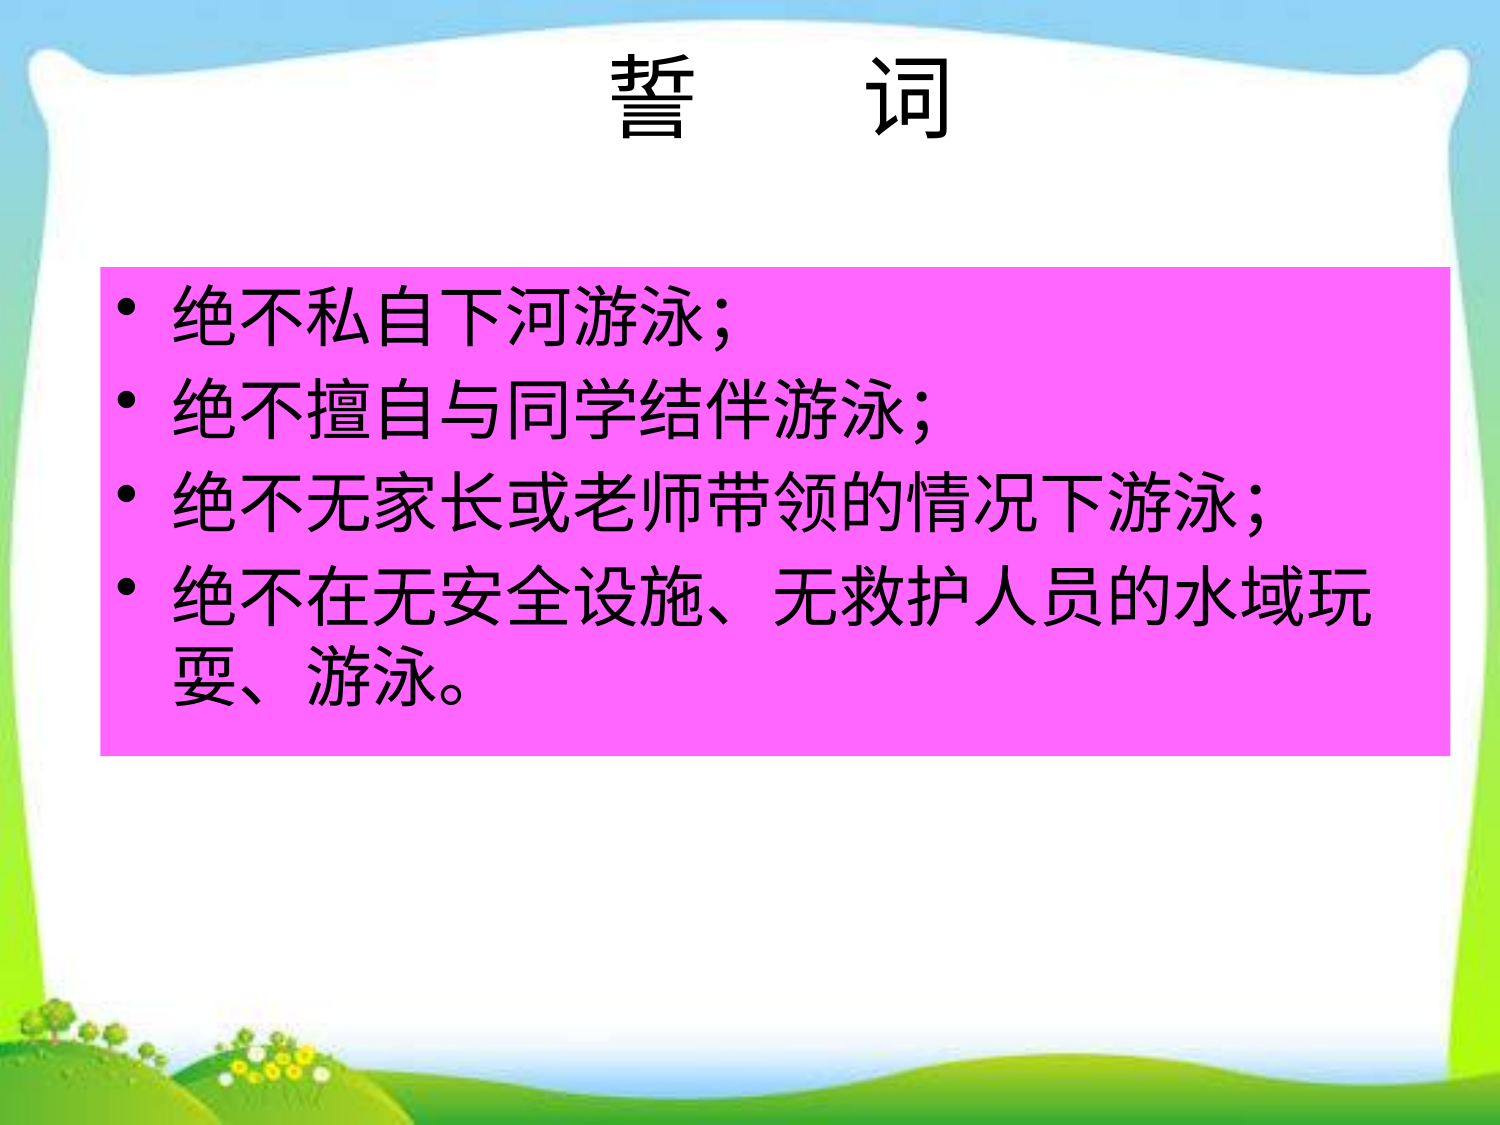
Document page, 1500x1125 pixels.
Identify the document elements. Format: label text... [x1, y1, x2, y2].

title 誓 词 [336, 31, 1224, 159]
picture [0, 0, 1500, 1125]
list 绝不私自下河游泳； 绝不擅自与同学结伴游泳； 绝不无家长或老师带领的情况下游泳； 绝不在无安全设施、无救护人员的水域玩耍、游泳。 [100, 267, 1451, 757]
